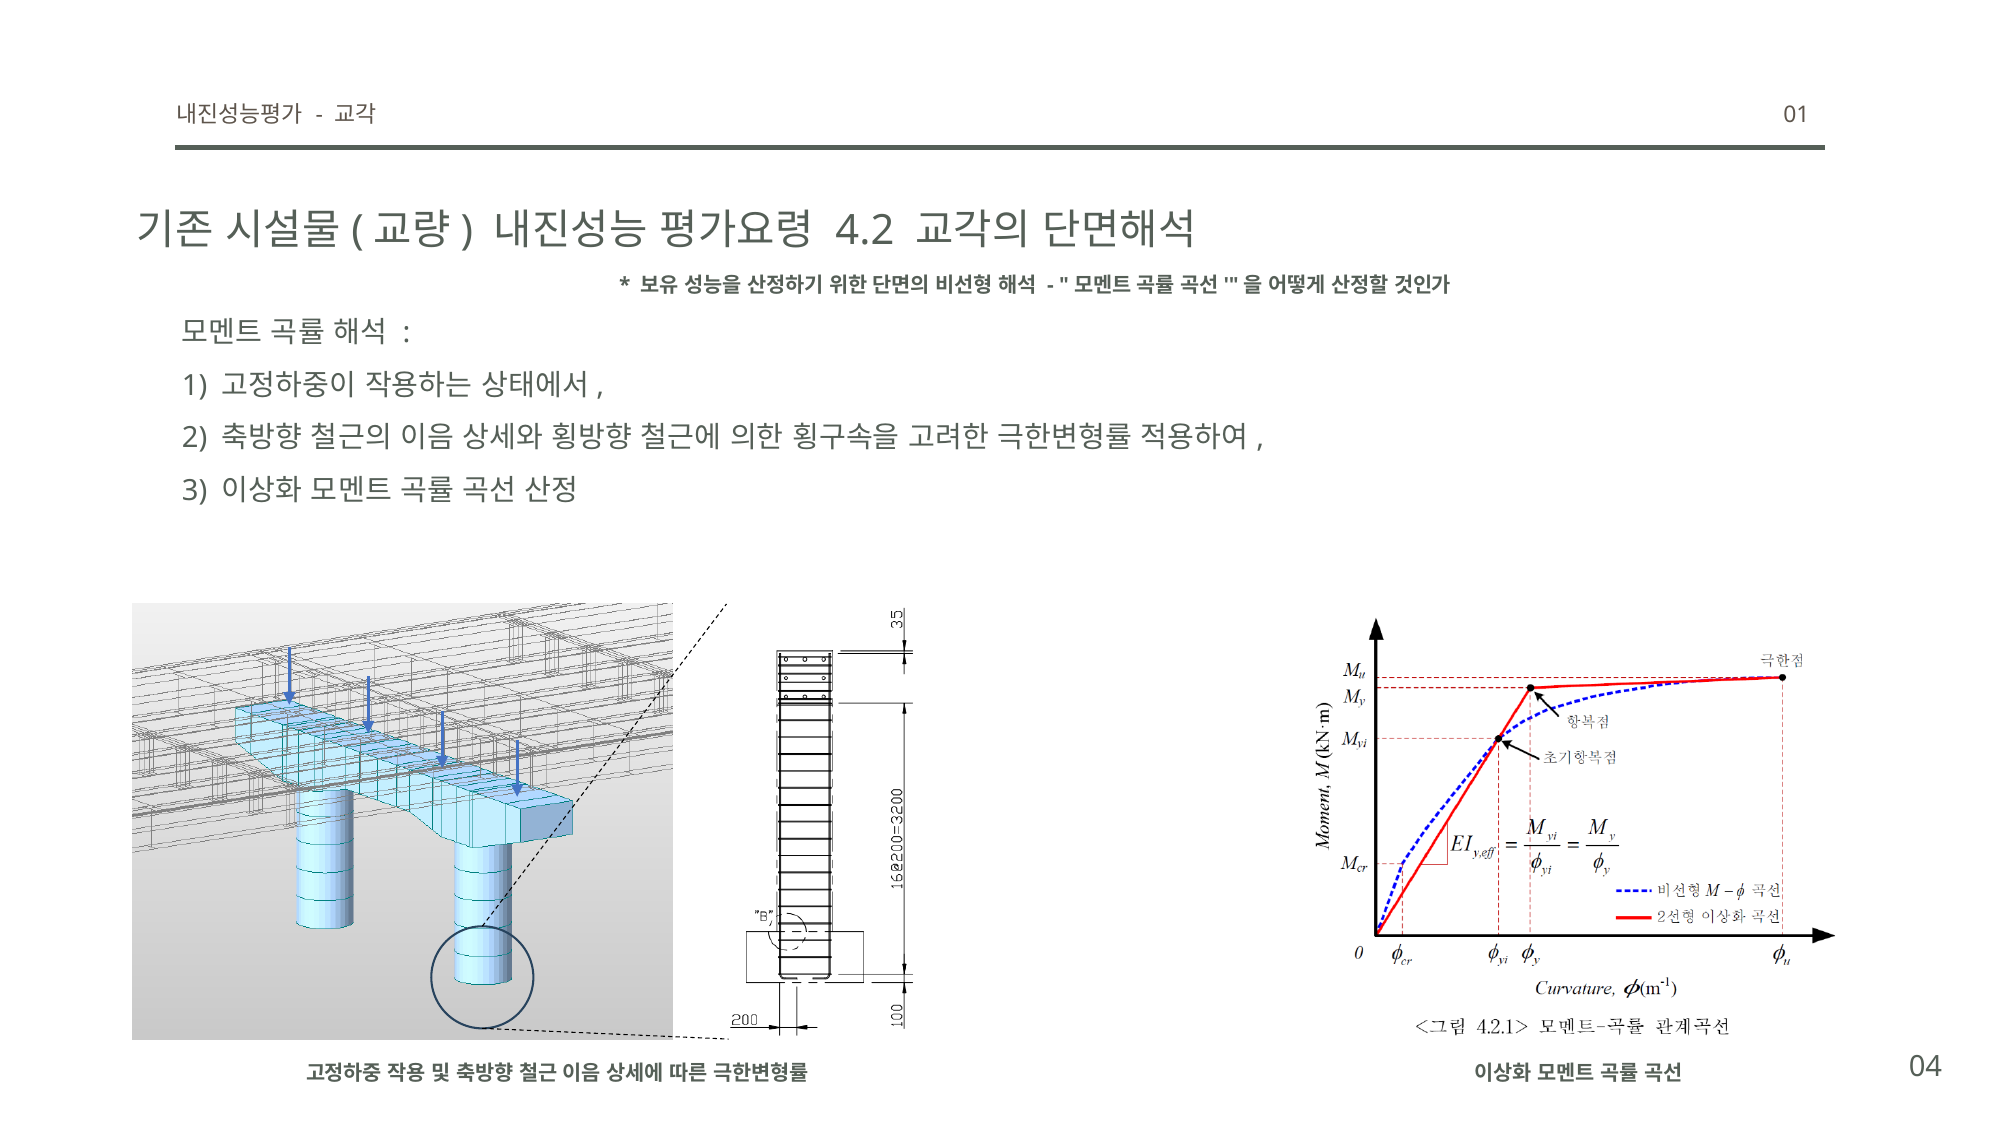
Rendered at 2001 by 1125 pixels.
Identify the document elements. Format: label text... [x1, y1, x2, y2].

text_box 이상화 모멘트 곡률 곡선 [1437, 1040, 1720, 1093]
text_box 04 [1893, 1039, 1957, 1090]
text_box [482, 1028, 729, 1039]
picture [726, 603, 929, 1039]
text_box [132, 603, 673, 1040]
text_box * 보유 성능을 산정하기 위한 단면의 비선형 해석 - "모멘트 곡률 곡선'"을 어떻게 산정할 것인가 [604, 251, 1650, 304]
picture [1288, 603, 1868, 1040]
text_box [482, 603, 727, 927]
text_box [167, 91, 1825, 135]
text_box 기존 시설물(교량) 내진성능 평가요령 4.2 교각의 단면해석 [122, 195, 1224, 260]
text_box 모멘트 곡률 해석 : 1) 고정하중이 작용하는 상태에서, 2) 축방향 철근의 이음 상세와 횡방향 철근에 의한 횡구속을 고려한 극한변형률 적용하여, 3) 이상화 모멘트 곡률 곡선 산정 [167, 288, 1825, 514]
text_box 고정하중 작용 및 축방향 철근 이음 상세에 따른 극한변형률 [174, 1040, 940, 1093]
